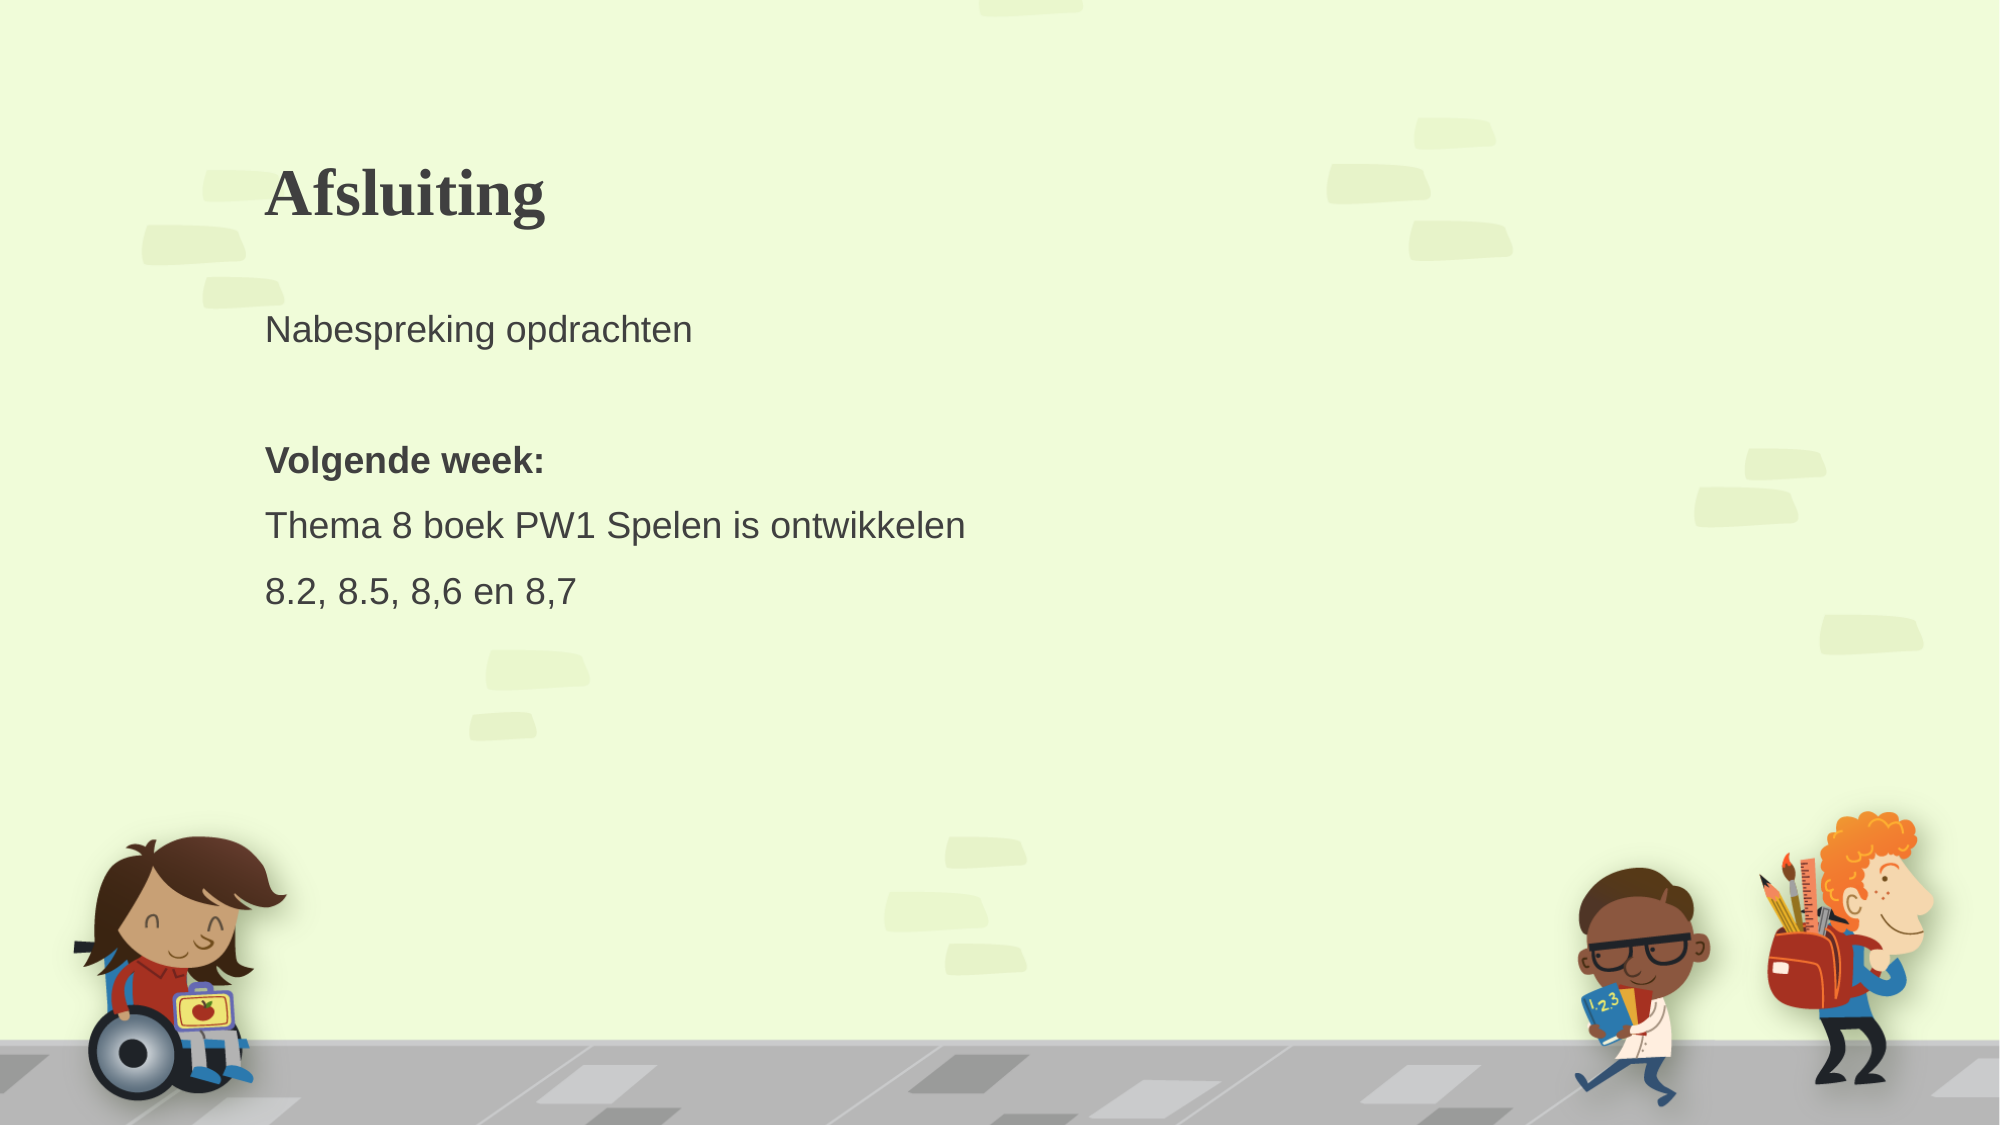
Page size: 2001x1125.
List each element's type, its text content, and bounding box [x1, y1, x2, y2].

picture [0, 0, 2000, 1125]
title Afsluiting [249, 59, 1750, 238]
list Nabespreking opdrachten Volgende week: Thema 8 boek PW1 Spelen is ontwikkelen 8.2, 8.5, 8,6 en 8,7 [249, 302, 1514, 790]
